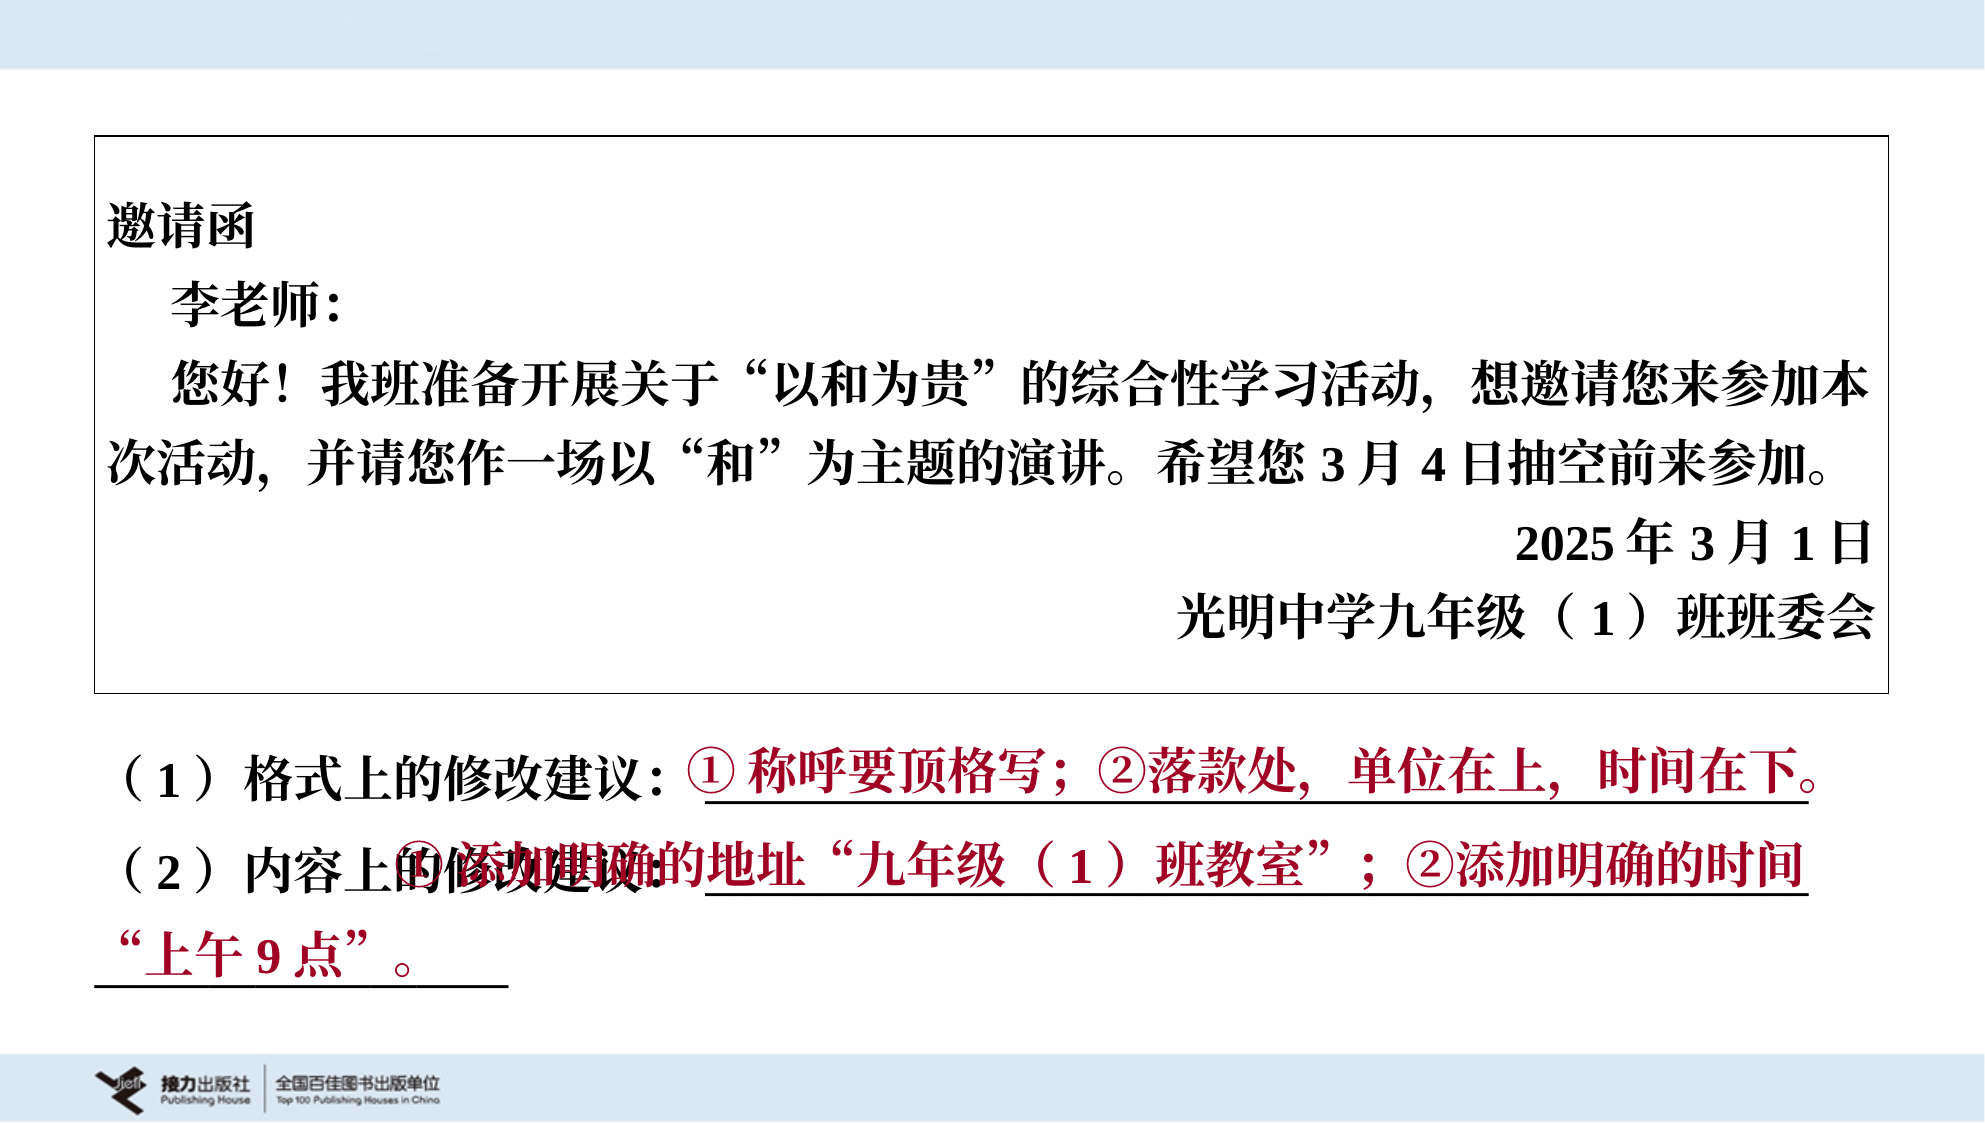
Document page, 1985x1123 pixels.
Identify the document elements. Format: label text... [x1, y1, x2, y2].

text_box ①称呼要顶格写；②落款处，单位在上，时间在下。 [670, 711, 1864, 800]
picture [0, 0, 1985, 1122]
text_box （1）格式上的修改建议：________________________________________________ （2）内容上的修改建议：________________________________________________ __________________ [94, 716, 1892, 992]
text_box ①添加明确的地址“九年级（1）班教室”；②添加明确的时间“上午9点”。 [94, 803, 1891, 984]
table_header 邀请函 李老师： 您好！我班准备开展关于“以和为贵”的综合性学习活动，想邀请您来参加本 次活动，并请您作一场以“和”为主题的演讲。希望您3月4日抽空前来参加。 2025年3月1日 光明中学九年级（1）班班委会 [95, 137, 1888, 693]
